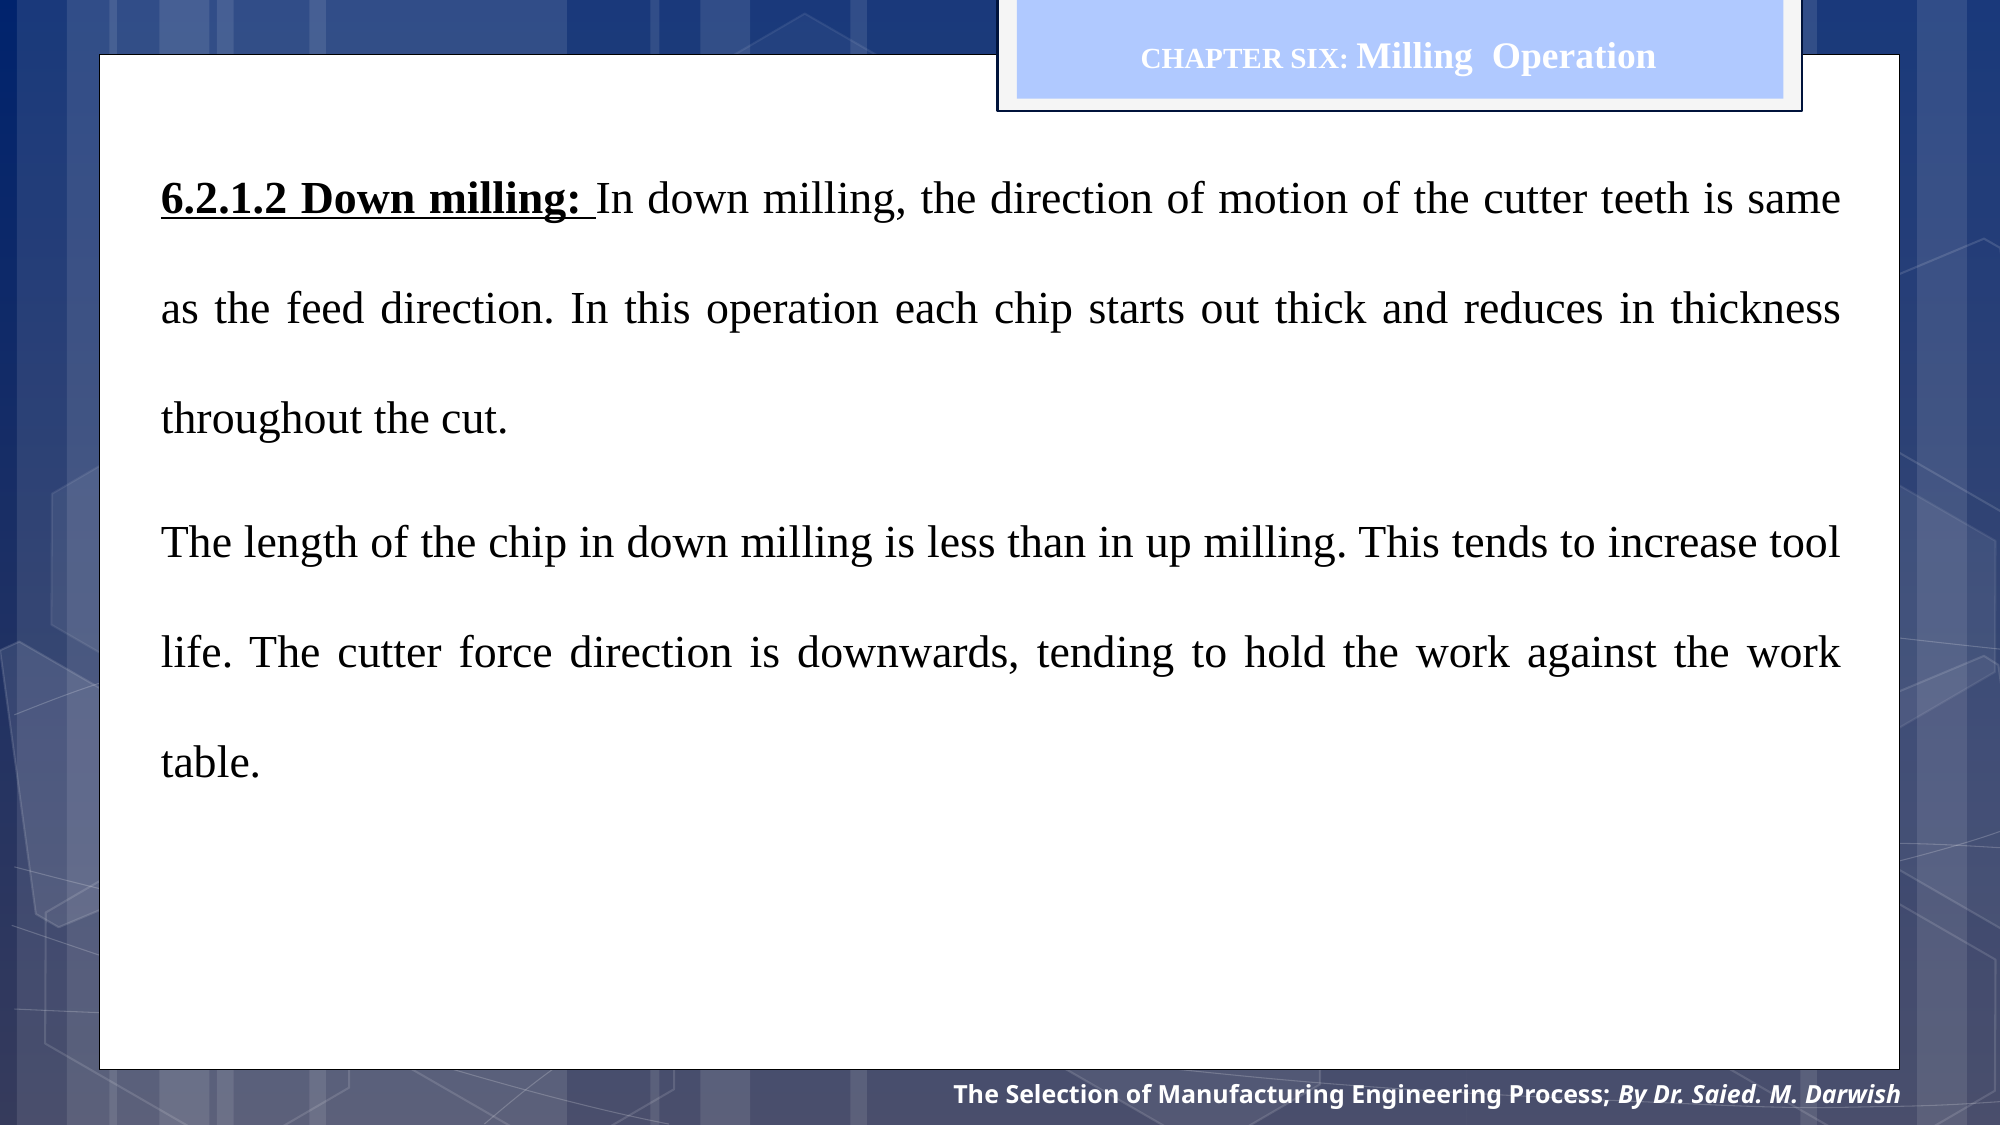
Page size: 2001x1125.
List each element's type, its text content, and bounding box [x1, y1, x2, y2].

text_box The length of the chip in down milling is less than in up milling. This tends to increase tool life. The cutter force direction is downwards, tending to hold the work against the work table. [145, 474, 1858, 794]
text_box 6.2.1.2 Down milling: In down milling, the direction of motion of the cutter teeth is same as the feed direction. In this operation each chip starts out thick and reduces in thickness throughout the cut. [145, 195, 1858, 451]
text_box CHAPTER SIX: Milling Operation [940, 0, 1858, 84]
